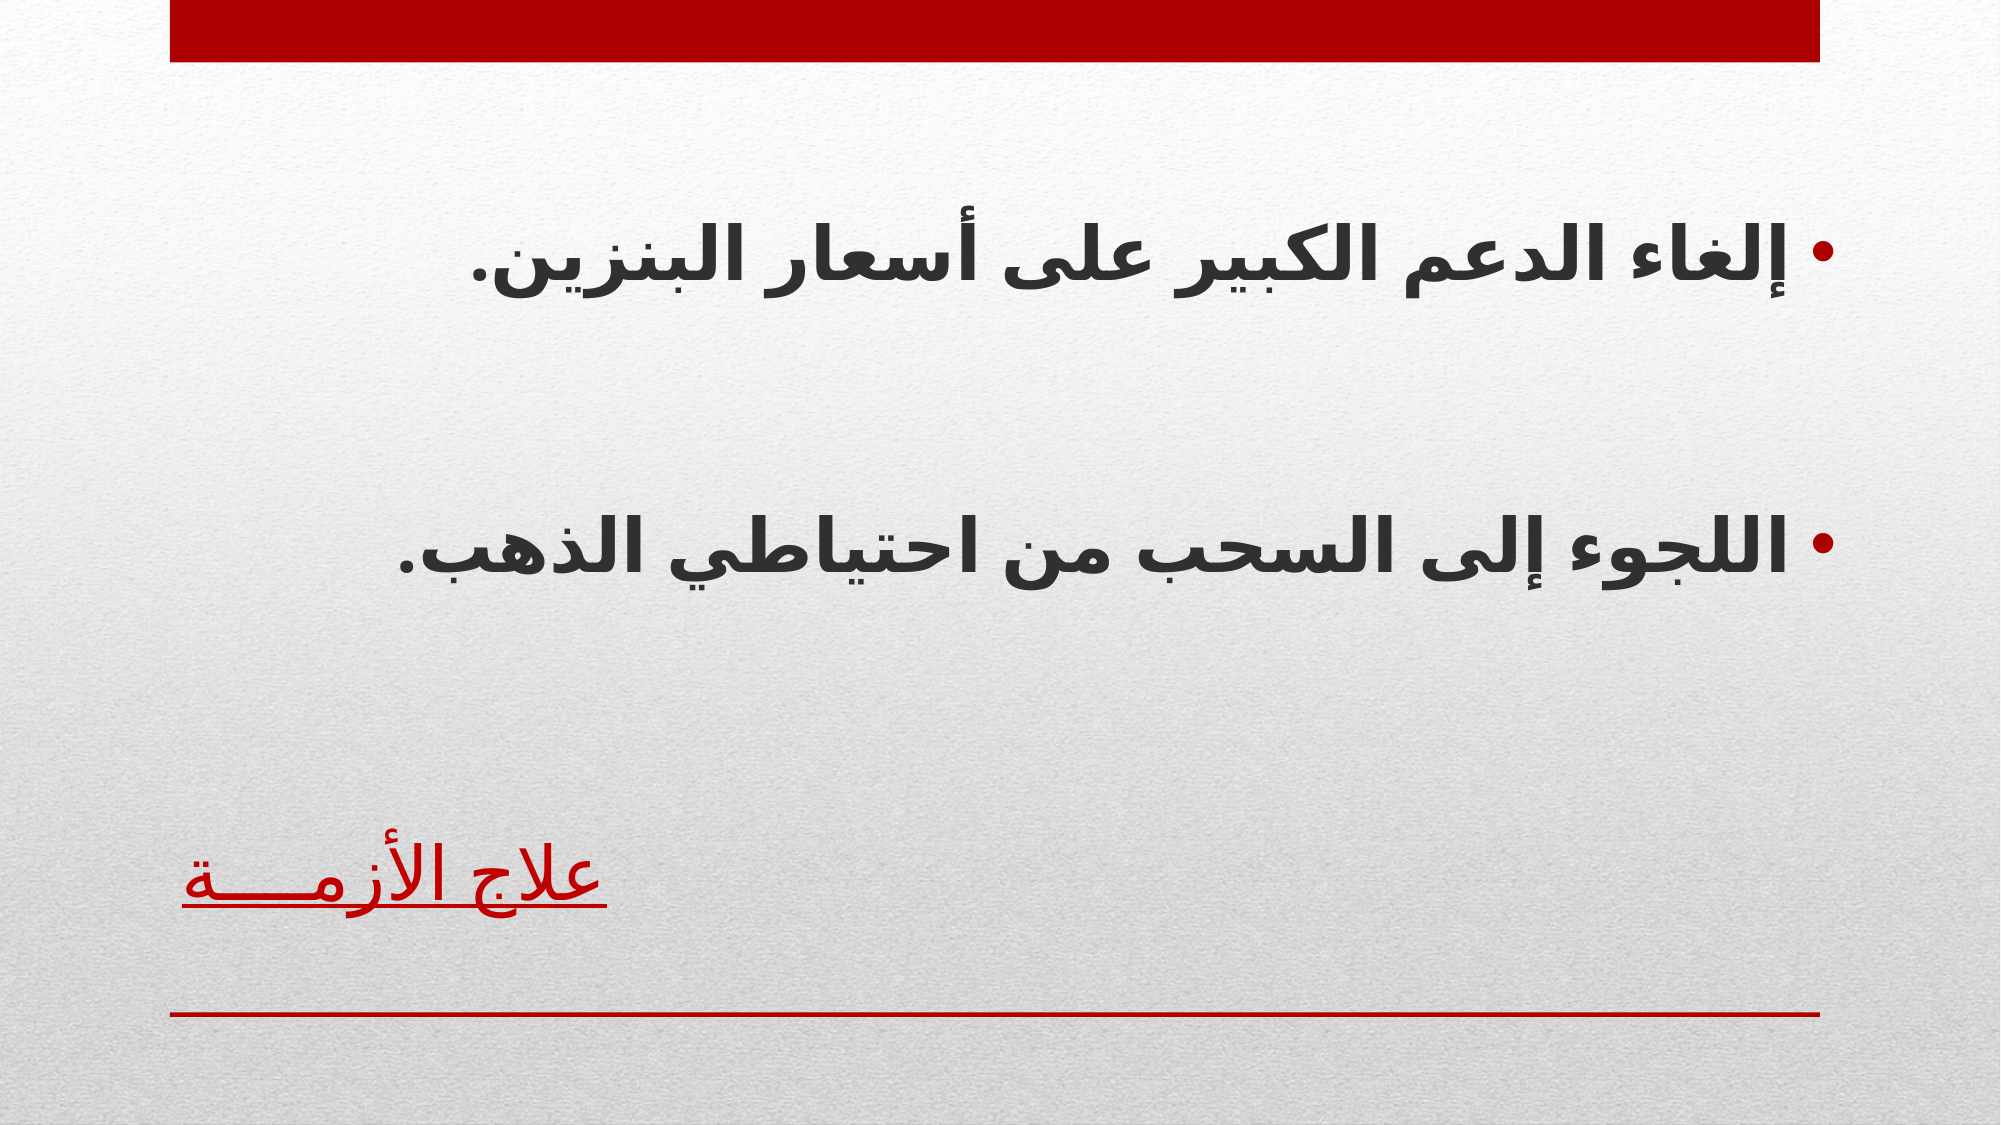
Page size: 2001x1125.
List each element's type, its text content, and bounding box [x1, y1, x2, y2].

title علاج الأزمــــة [166, 750, 1650, 1013]
list إلغاء الدعم الكبير على أسعار البنزين. اللجوء إلى السحب من احتياطي الذهب. [166, 112, 1852, 750]
